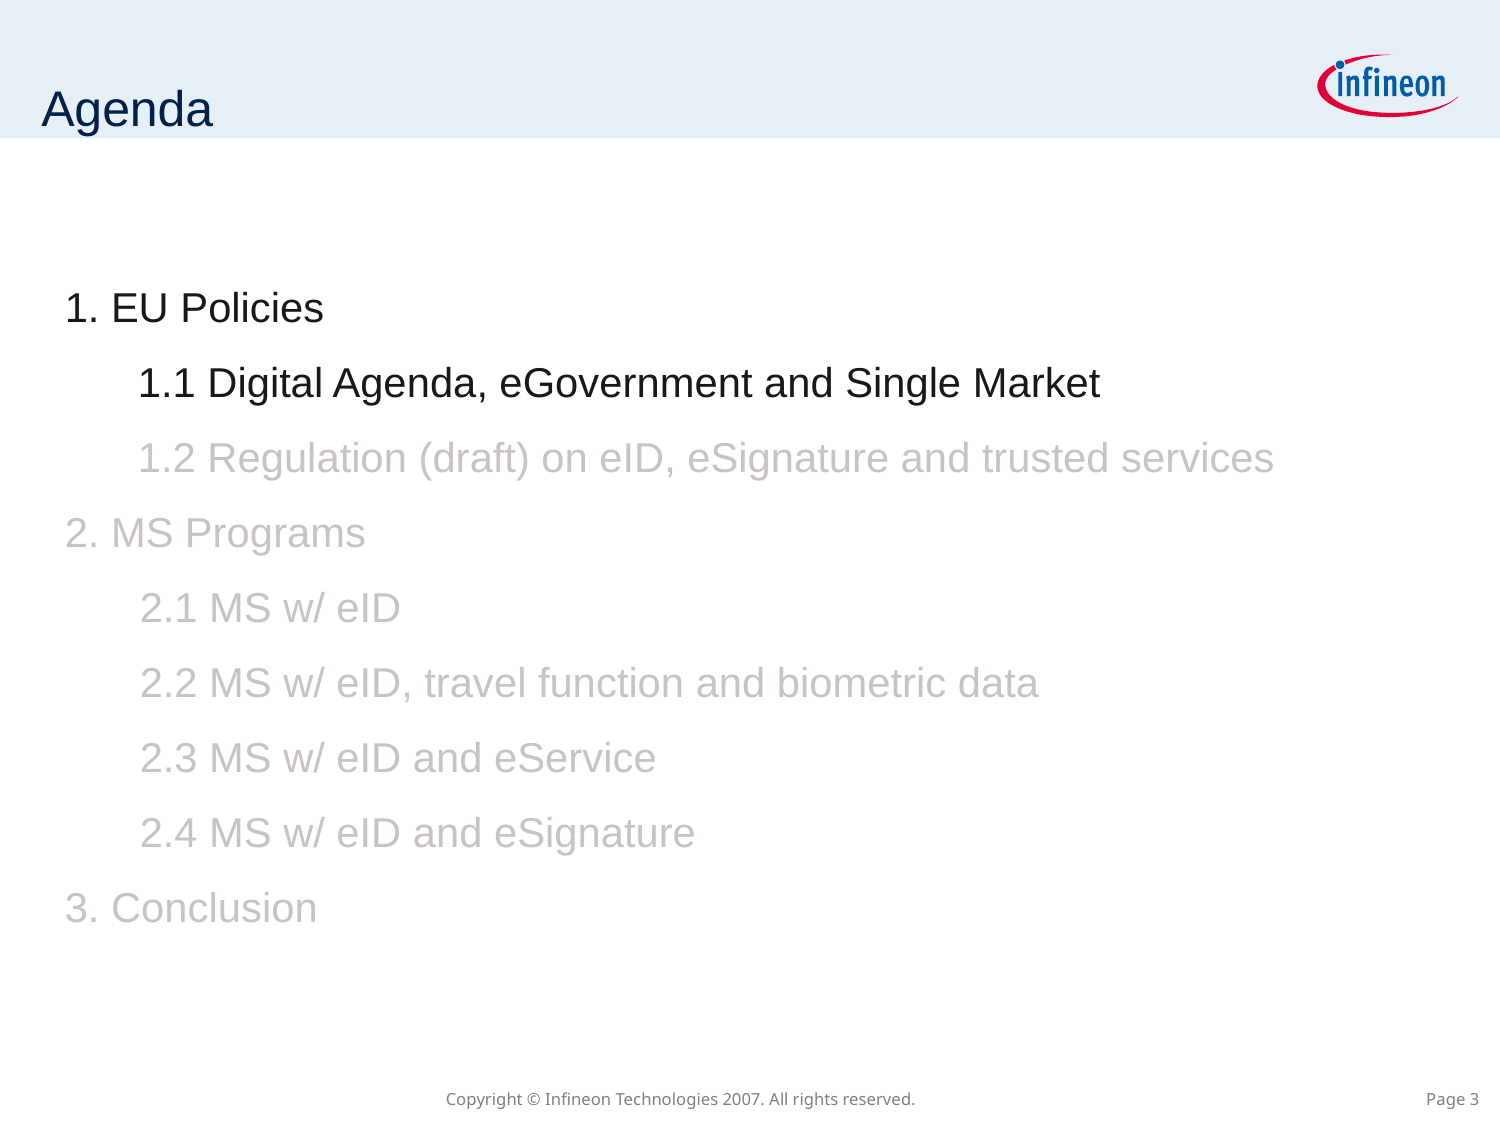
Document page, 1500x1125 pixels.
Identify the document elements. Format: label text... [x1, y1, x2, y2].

list 1. EU Policies 1.1 Digital Agenda, eGovernment and Single Market 1.2 Regulation (draft) on eID, eSignature and trusted services 2. MS Programs 2.1 MS w/ eID 2.2 MS w/ eID, travel function and biometric data 2.3 MS w/ eID and eService 2.4 MS w/ eID and eSignature 3. Conclusion [64, 255, 1389, 1000]
title Agenda [40, 10, 1200, 138]
